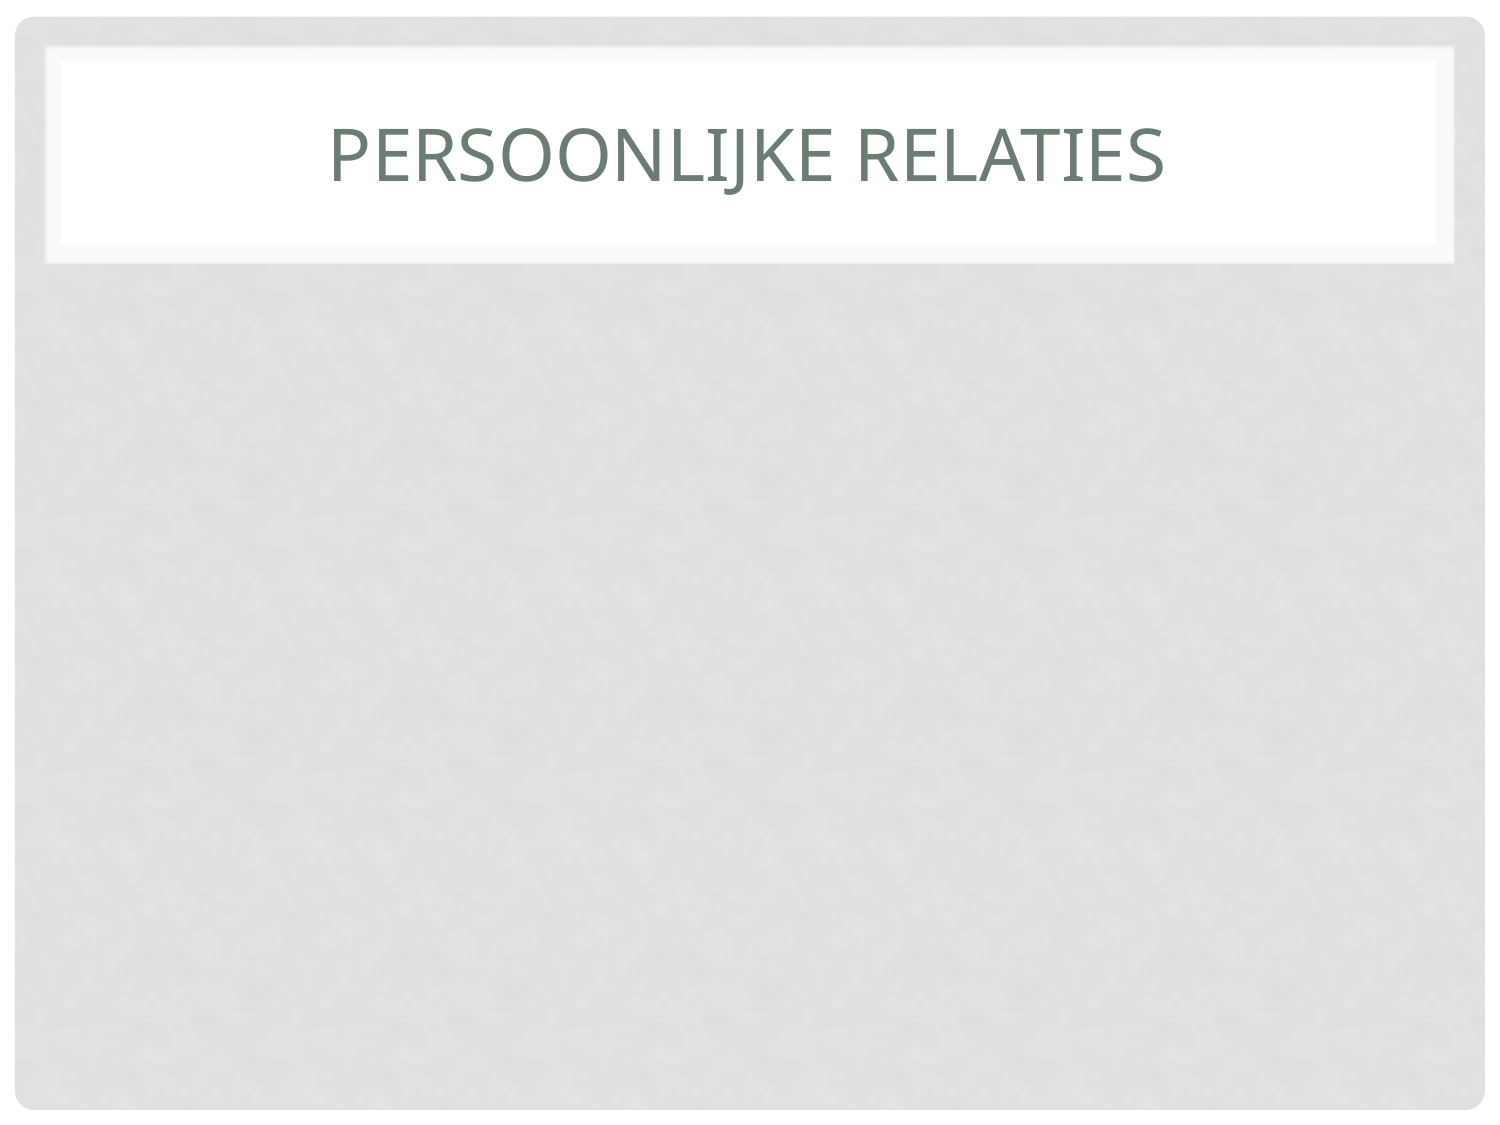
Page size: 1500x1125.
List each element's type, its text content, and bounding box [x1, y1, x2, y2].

title Persoonlijke relaties [69, 66, 1425, 238]
